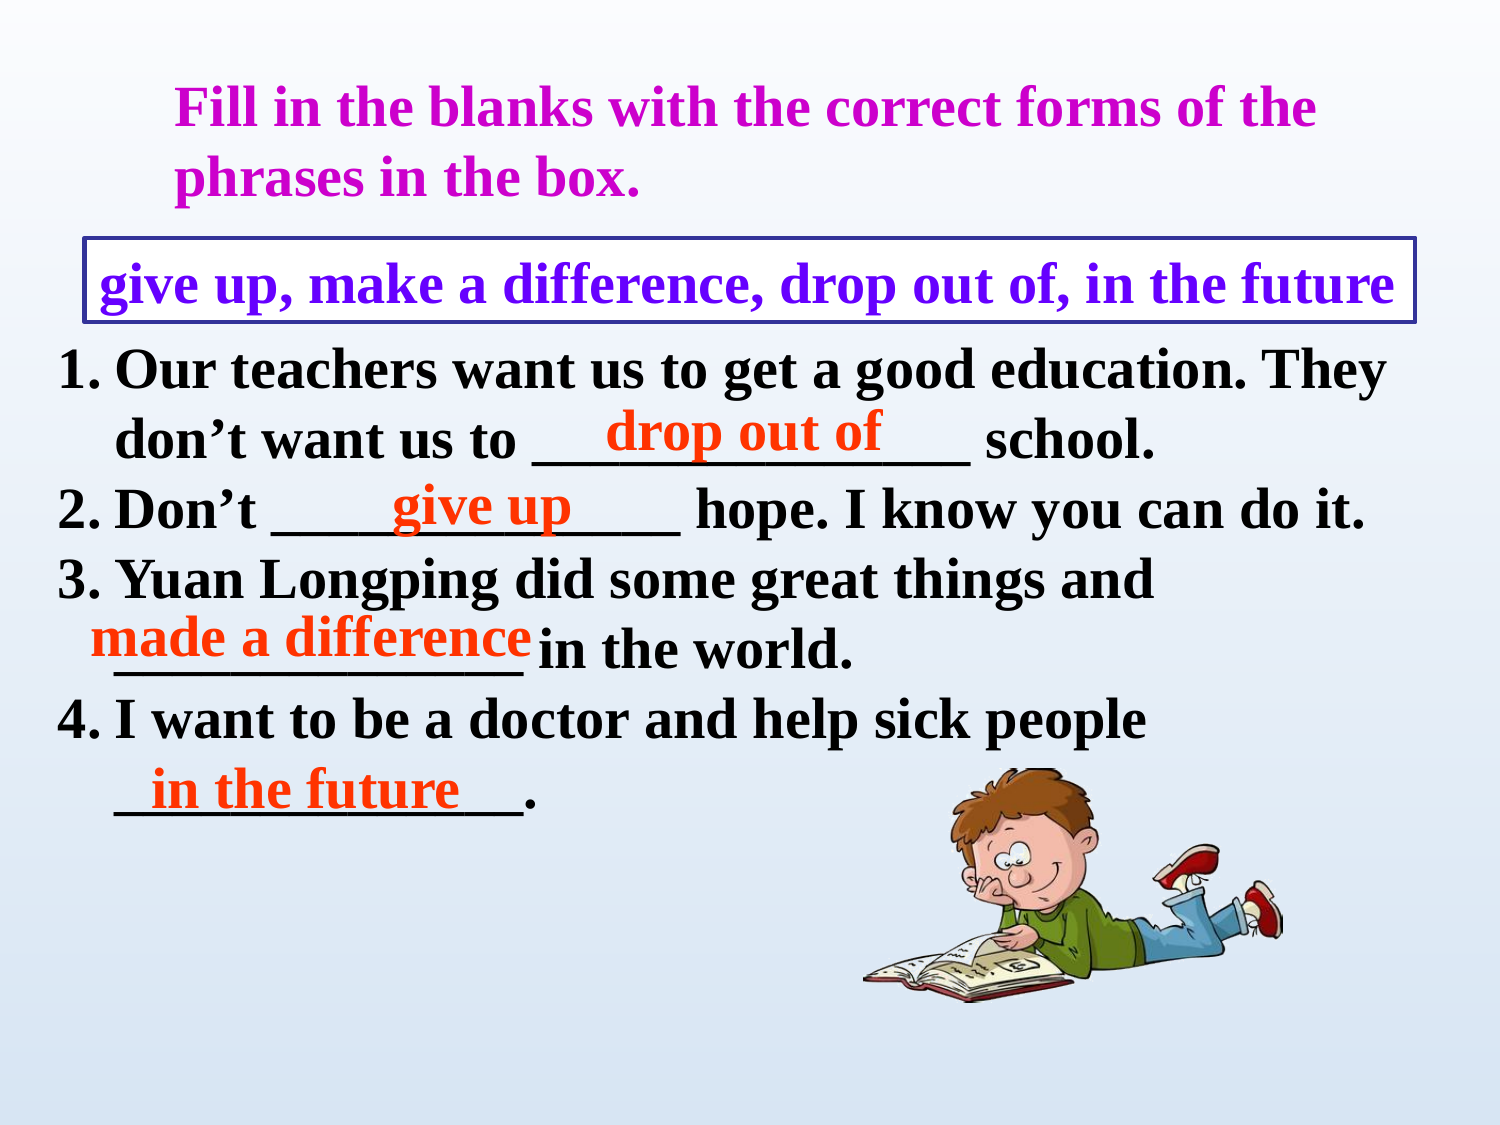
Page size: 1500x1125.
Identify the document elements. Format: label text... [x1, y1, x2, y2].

text_box give up, make a difference, drop out of, in the future [82, 236, 1417, 324]
text_box made a difference [75, 590, 685, 676]
text_box in the future [136, 742, 517, 828]
picture [863, 768, 1283, 1004]
text_box drop out of [590, 384, 1063, 470]
text_box Our teachers want us to get a good education. They don’t want us to _______________ school. Don’t ______________ hope. I know you can do it. Yuan Longping did some great things and ______________ in the world. I want to be a doctor and help sick people ______________. [43, 322, 1416, 828]
text_box Fill in the blanks with the correct forms of the phrases in the box. [159, 61, 1416, 216]
text_box give up [377, 459, 742, 544]
